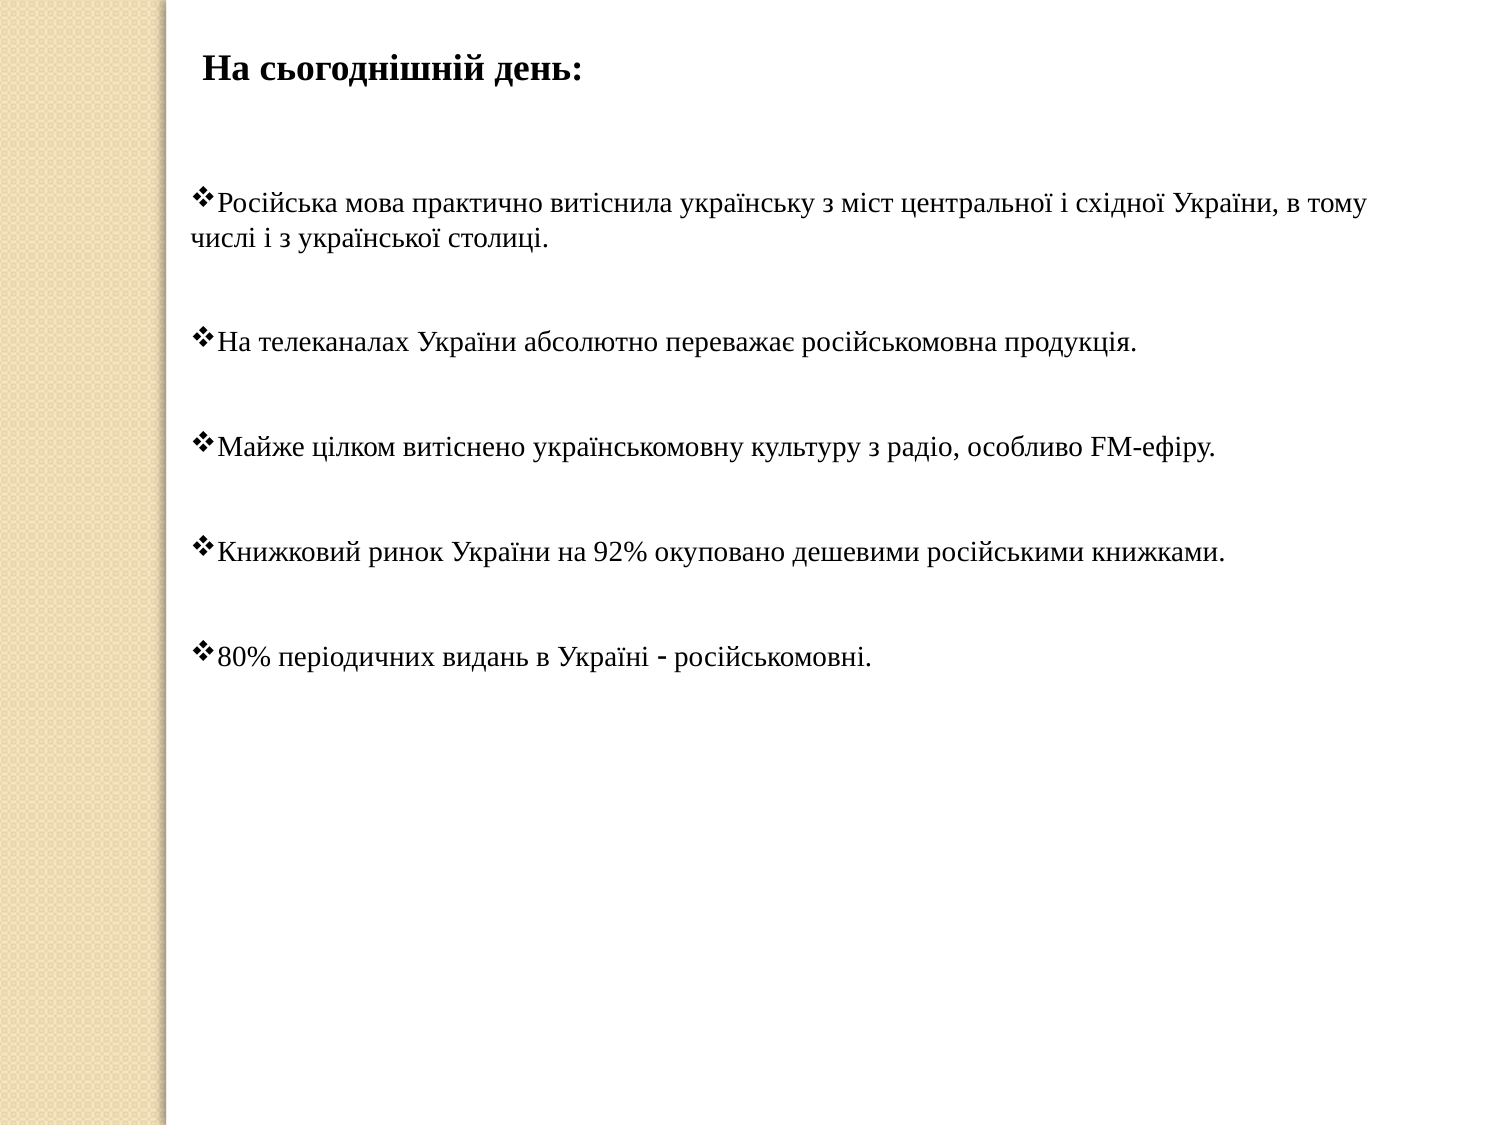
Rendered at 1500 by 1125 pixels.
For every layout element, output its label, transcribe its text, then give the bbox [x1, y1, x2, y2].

text_box Російська мова практично витіснила українську з міст центральної і східної України, в тому числі і з української столиці. На телеканалах України абсолютно переважає російськомовна продукція. Майже цілком витіснено українськомовну культуру з радіо, особливо FМ-ефіру. Книжковий ринок України на 92% окуповано дешевими російськими книжками. 80% періодичних видань в Україні  російськомовні. [175, 140, 1418, 760]
text_box На сьогоднішній день: [187, 35, 1371, 95]
